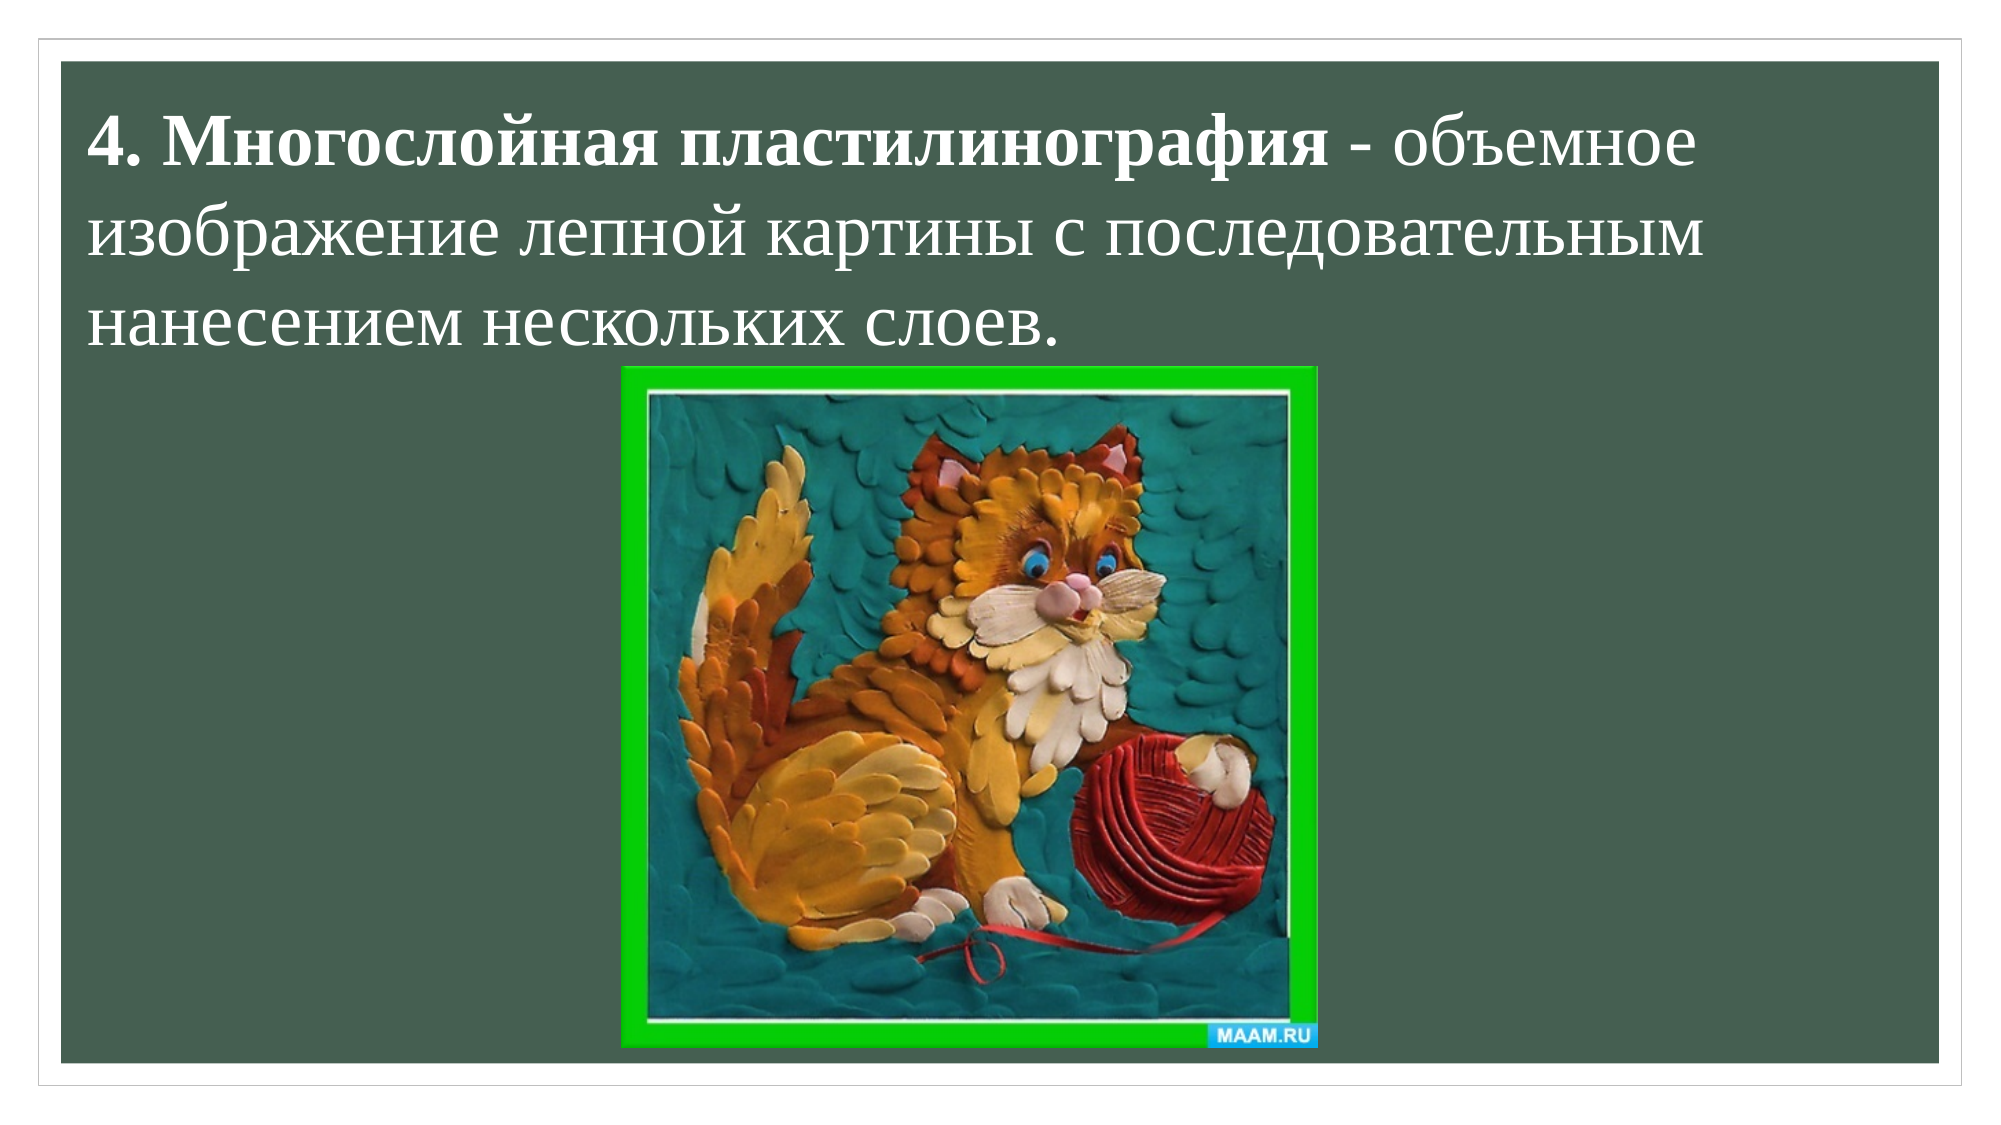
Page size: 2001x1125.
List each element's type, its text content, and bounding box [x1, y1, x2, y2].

picture [621, 366, 1318, 1048]
text_box 4. Многослойная пластилинография - объемное изображение лепной картины с последовательным нанесением нескольких слоев. [72, 83, 1926, 413]
